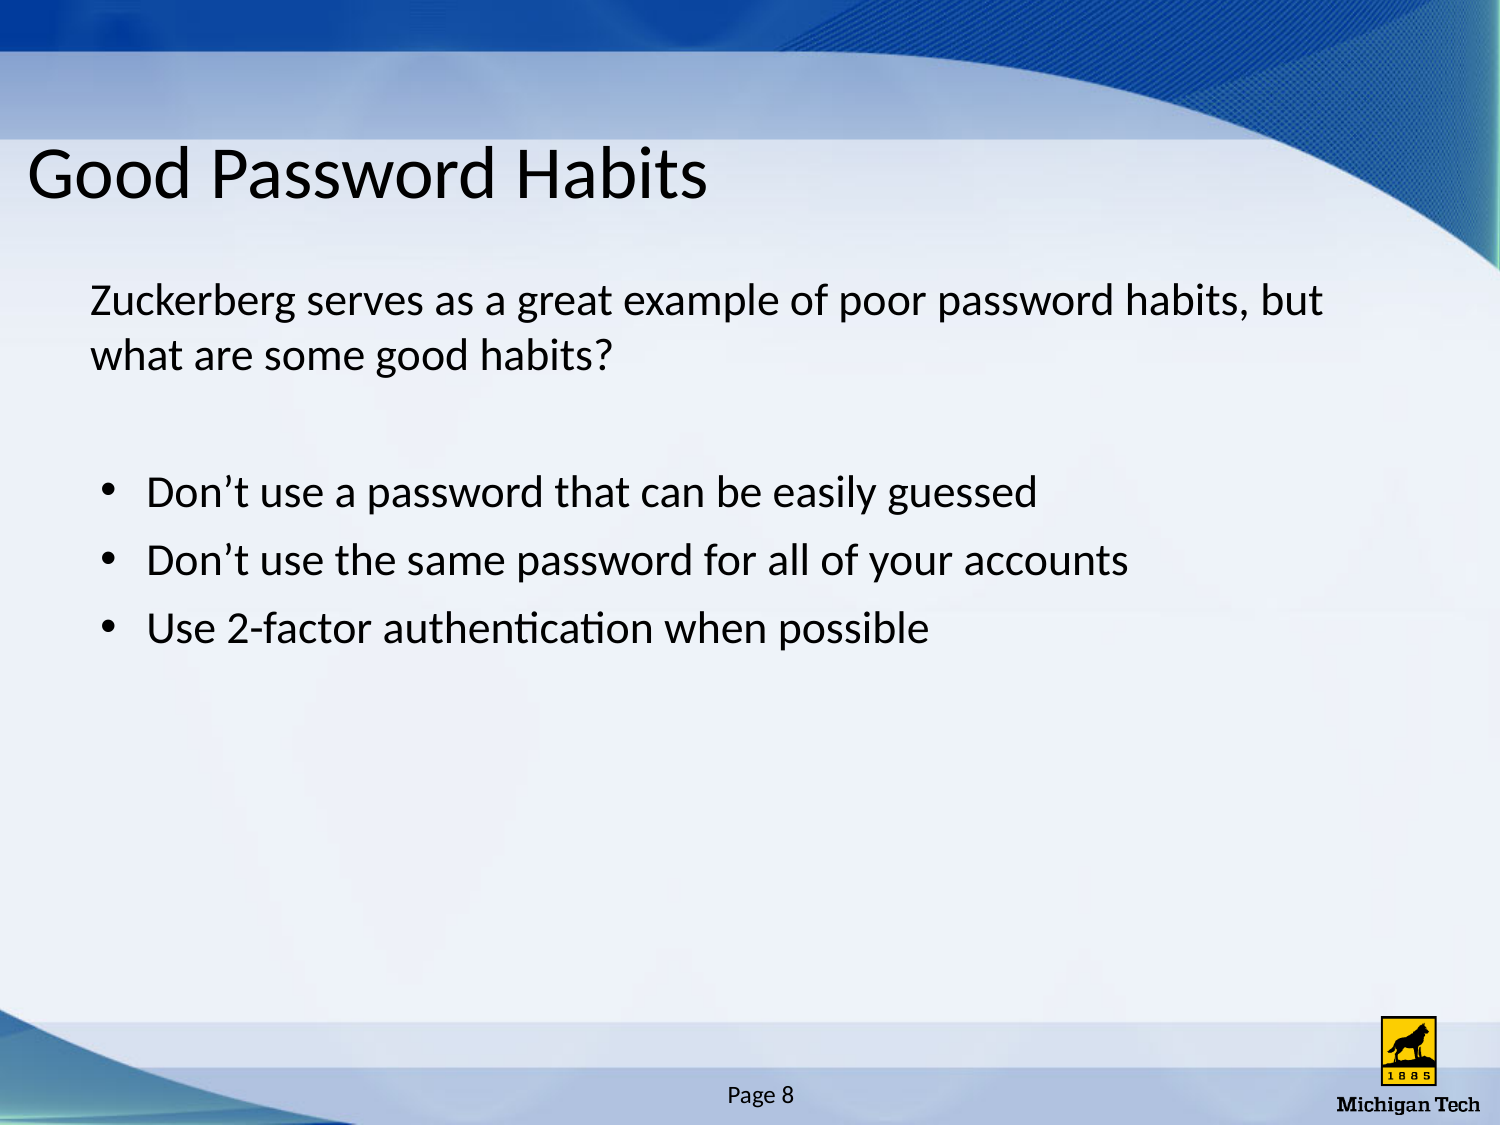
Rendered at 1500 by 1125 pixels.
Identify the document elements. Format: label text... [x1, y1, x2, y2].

picture [0, 0, 1500, 1125]
title Good Password Habits [12, 75, 1263, 263]
list Zuckerberg serves as a great example of poor password habits, but what are some good habits? Don’t use a password that can be easily guessed Don’t use the same password for all of your accounts Use 2-factor authentication when possible [75, 262, 1425, 1063]
